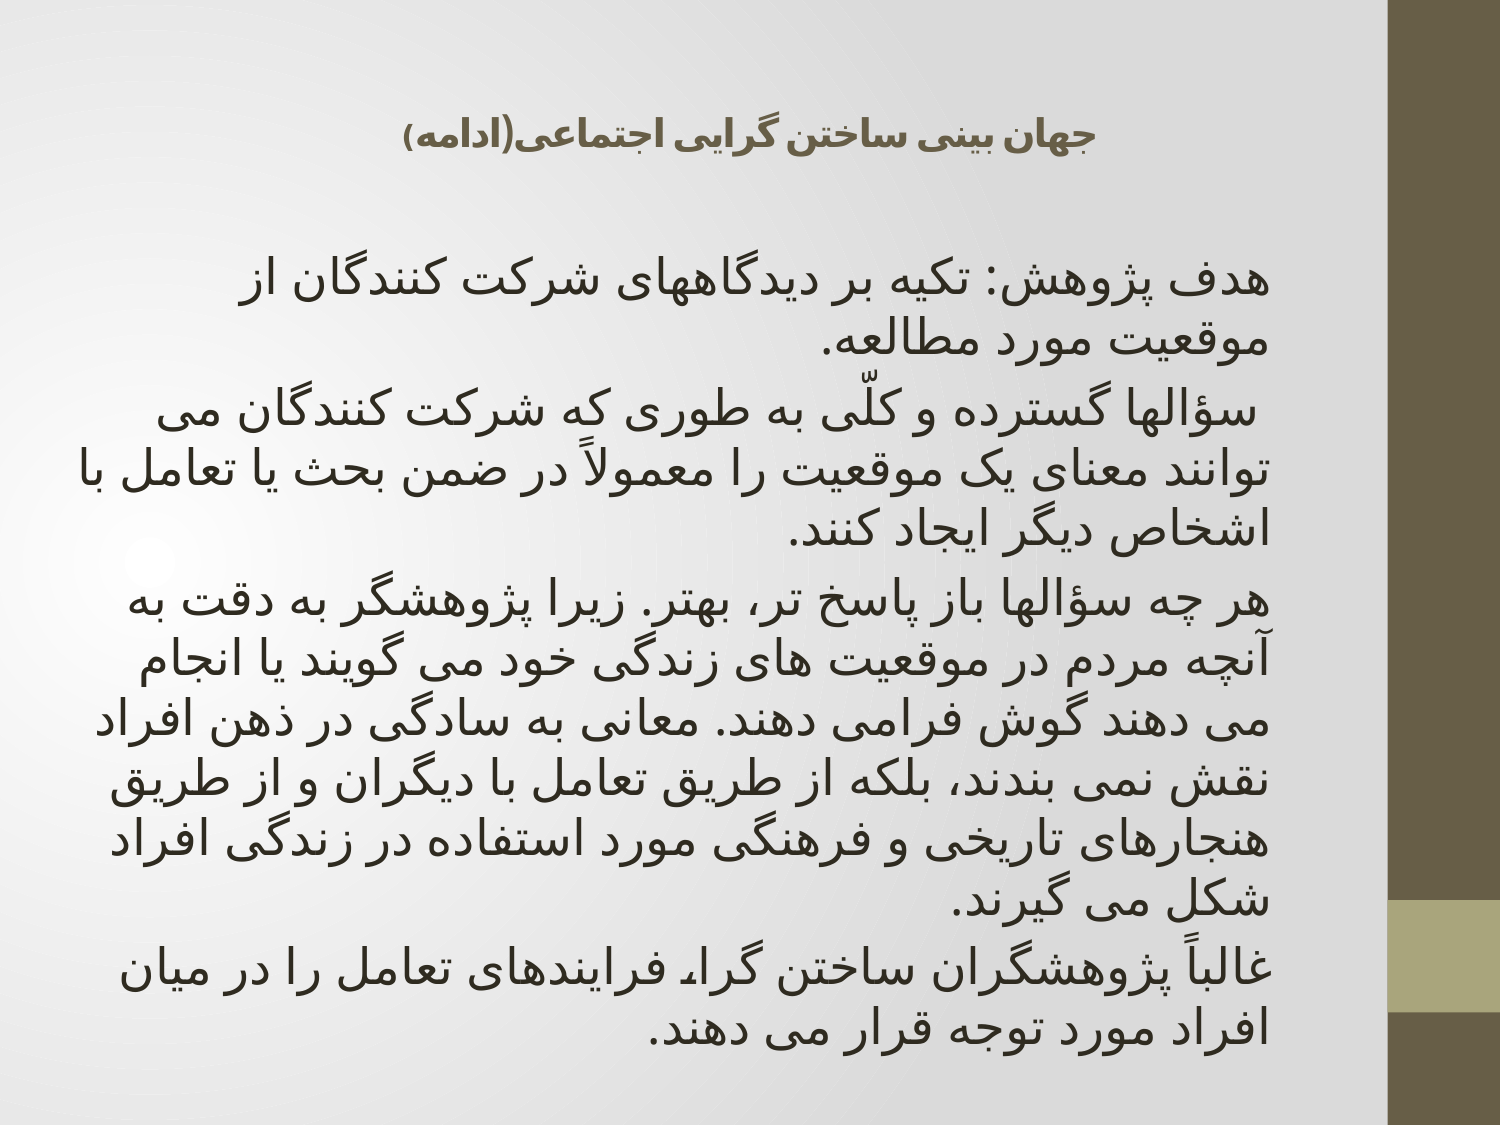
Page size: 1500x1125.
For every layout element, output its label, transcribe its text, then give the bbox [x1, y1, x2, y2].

title جهان بینی ساختن گرایی اجتماعی(ادامه) [112, 99, 1388, 200]
subtitle هدف پژوهش: تکیه بر دیدگاههای شرکت کنندگان از موقعیت مورد مطالعه. سؤالها گسترده و کلّی به طوری که شرکت کنندگان می توانند معنای یک موقعیت را معمولاً در ضمن بحث یا تعامل با اشخاص دیگر ایجاد کنند. هر چه سؤالها باز پاسخ تر، بهتر. زیرا پژوهشگر به دقت به آنچه مردم در موقعیت های زندگی خود می گویند یا انجام می دهند گوش فرامی دهند. معانی به سادگی در ذهن افراد نقش نمی بندند، بلکه از طریق تعامل با دیگران و از طریق هنجارهای تاریخی و فرهنگی مورد استفاده در زندگی افراد شکل می گیرند. غالباً پژوهشگران ساختن گرا، فرایندهای تعامل را در میان افراد مورد توجه قرار می دهند. [50, 237, 1288, 900]
